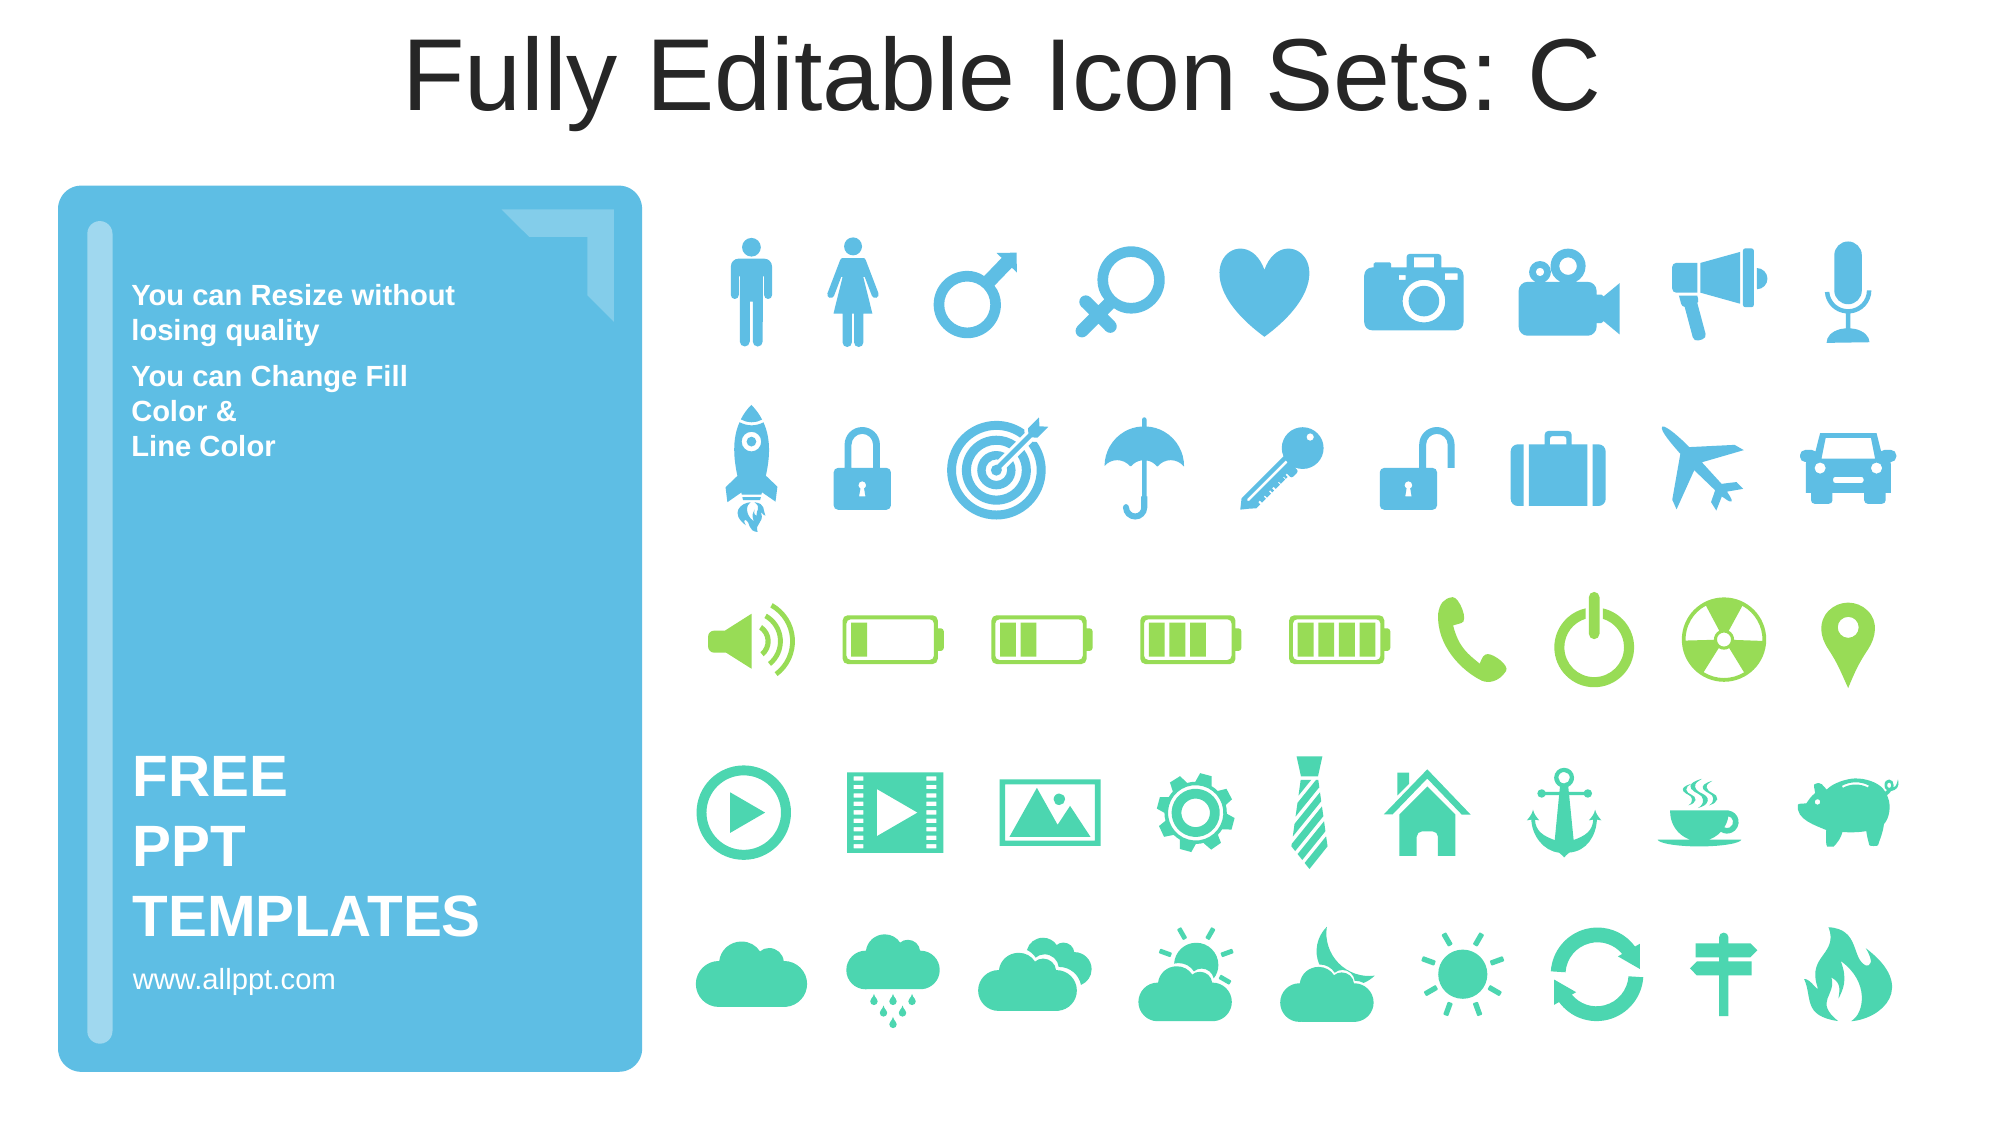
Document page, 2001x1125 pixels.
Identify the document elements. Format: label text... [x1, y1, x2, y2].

text_box [1074, 245, 1166, 339]
text_box [841, 614, 945, 666]
text_box [897, 1002, 908, 1018]
text_box [1442, 1000, 1454, 1018]
text_box [695, 764, 793, 861]
text_box [1155, 771, 1236, 854]
text_box [1553, 975, 1645, 1023]
text_box [1137, 941, 1233, 1023]
text_box [946, 415, 1051, 521]
text_box [1219, 947, 1235, 959]
text_box [888, 1014, 898, 1030]
text_box [757, 623, 772, 658]
list Fully Editable Icon Sets: C [53, 20, 1952, 140]
text_box [1139, 614, 1243, 666]
text_box [1823, 289, 1873, 344]
text_box [1378, 425, 1456, 511]
text_box [1833, 240, 1863, 306]
text_box [1176, 926, 1188, 941]
text_box [768, 601, 796, 678]
text_box [977, 936, 1093, 1012]
text_box [1471, 1000, 1484, 1018]
text_box [832, 425, 892, 511]
text_box [846, 771, 944, 854]
text_box [763, 612, 784, 668]
text_box [1436, 596, 1508, 683]
text_box [1204, 926, 1217, 941]
text_box [826, 236, 880, 349]
text_box [1660, 425, 1747, 513]
text_box [932, 251, 1019, 340]
text_box [1279, 923, 1378, 1023]
text_box [990, 614, 1094, 666]
text_box [1796, 777, 1900, 848]
text_box [1549, 926, 1641, 974]
text_box [878, 1002, 889, 1018]
text_box [999, 778, 1102, 847]
text_box [1517, 247, 1621, 337]
text_box [1218, 247, 1311, 339]
text_box [694, 940, 809, 1008]
text_box [1820, 601, 1876, 691]
text_box [707, 611, 753, 671]
text_box [1680, 596, 1768, 683]
text_box [1488, 955, 1506, 967]
text_box [1440, 931, 1454, 948]
text_box [1688, 931, 1759, 1018]
text_box [1591, 443, 1607, 508]
text_box [1802, 926, 1894, 1023]
text_box [1290, 755, 1329, 871]
text_box [1363, 252, 1465, 332]
text_box [1553, 590, 1636, 689]
text_box [1655, 777, 1744, 848]
text_box [1527, 429, 1589, 508]
text_box [1524, 766, 1604, 859]
text_box [1486, 984, 1503, 998]
text_box [1671, 247, 1769, 342]
text_box [1422, 984, 1439, 998]
text_box [1381, 766, 1474, 857]
text_box [1420, 955, 1437, 967]
text_box [1239, 426, 1325, 511]
text_box [1472, 931, 1485, 948]
text_box [845, 933, 941, 1007]
text_box [729, 236, 774, 348]
text_box [1103, 416, 1186, 521]
text_box [1798, 432, 1898, 505]
text_box [1288, 614, 1392, 666]
text_box [724, 403, 779, 534]
text_box [1437, 948, 1489, 1000]
text_box [1509, 443, 1525, 508]
